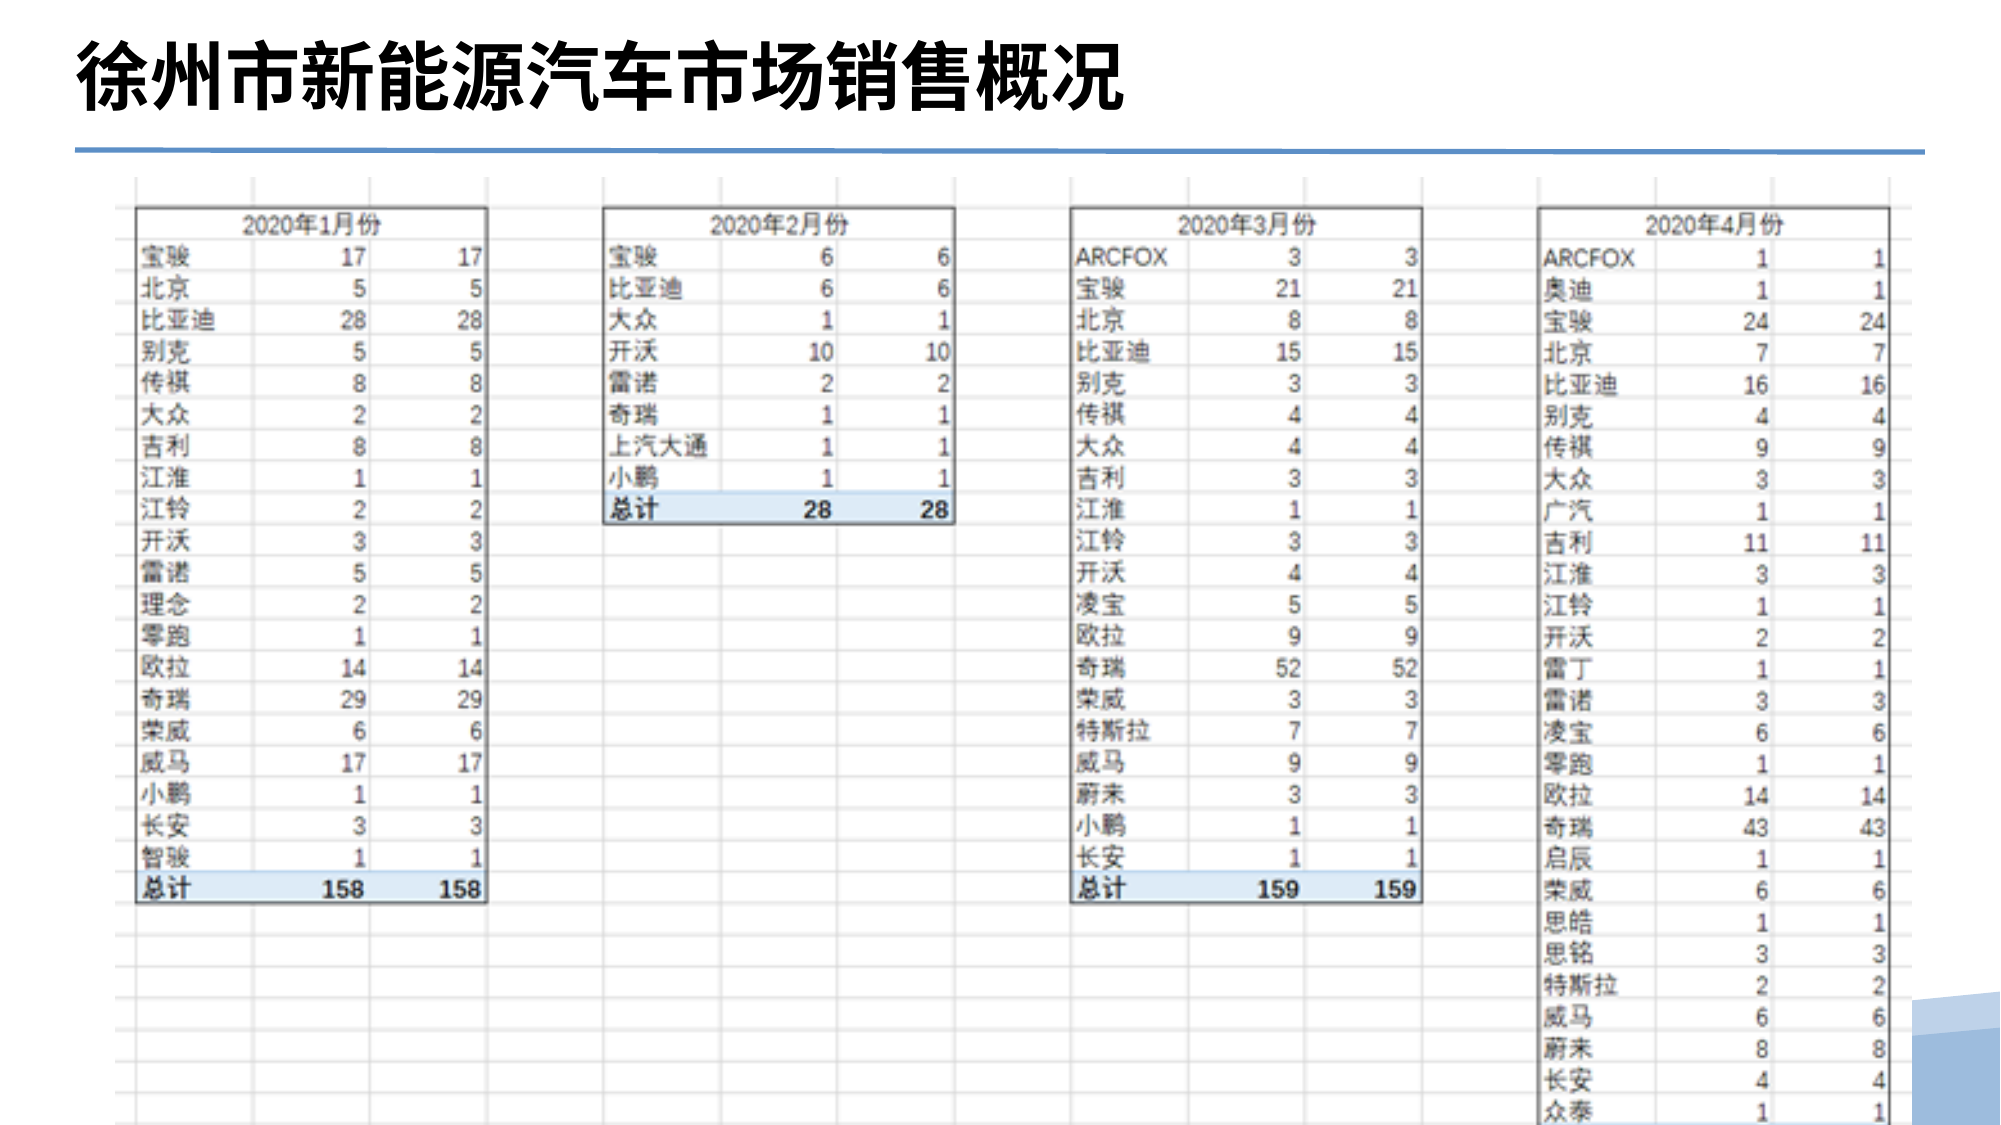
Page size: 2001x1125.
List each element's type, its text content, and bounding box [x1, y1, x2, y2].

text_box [1912, 991, 2000, 1125]
text_box 徐州市新能源汽车市场销售概况 [75, 24, 1925, 125]
picture [115, 177, 1912, 1125]
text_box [74, 149, 1925, 153]
